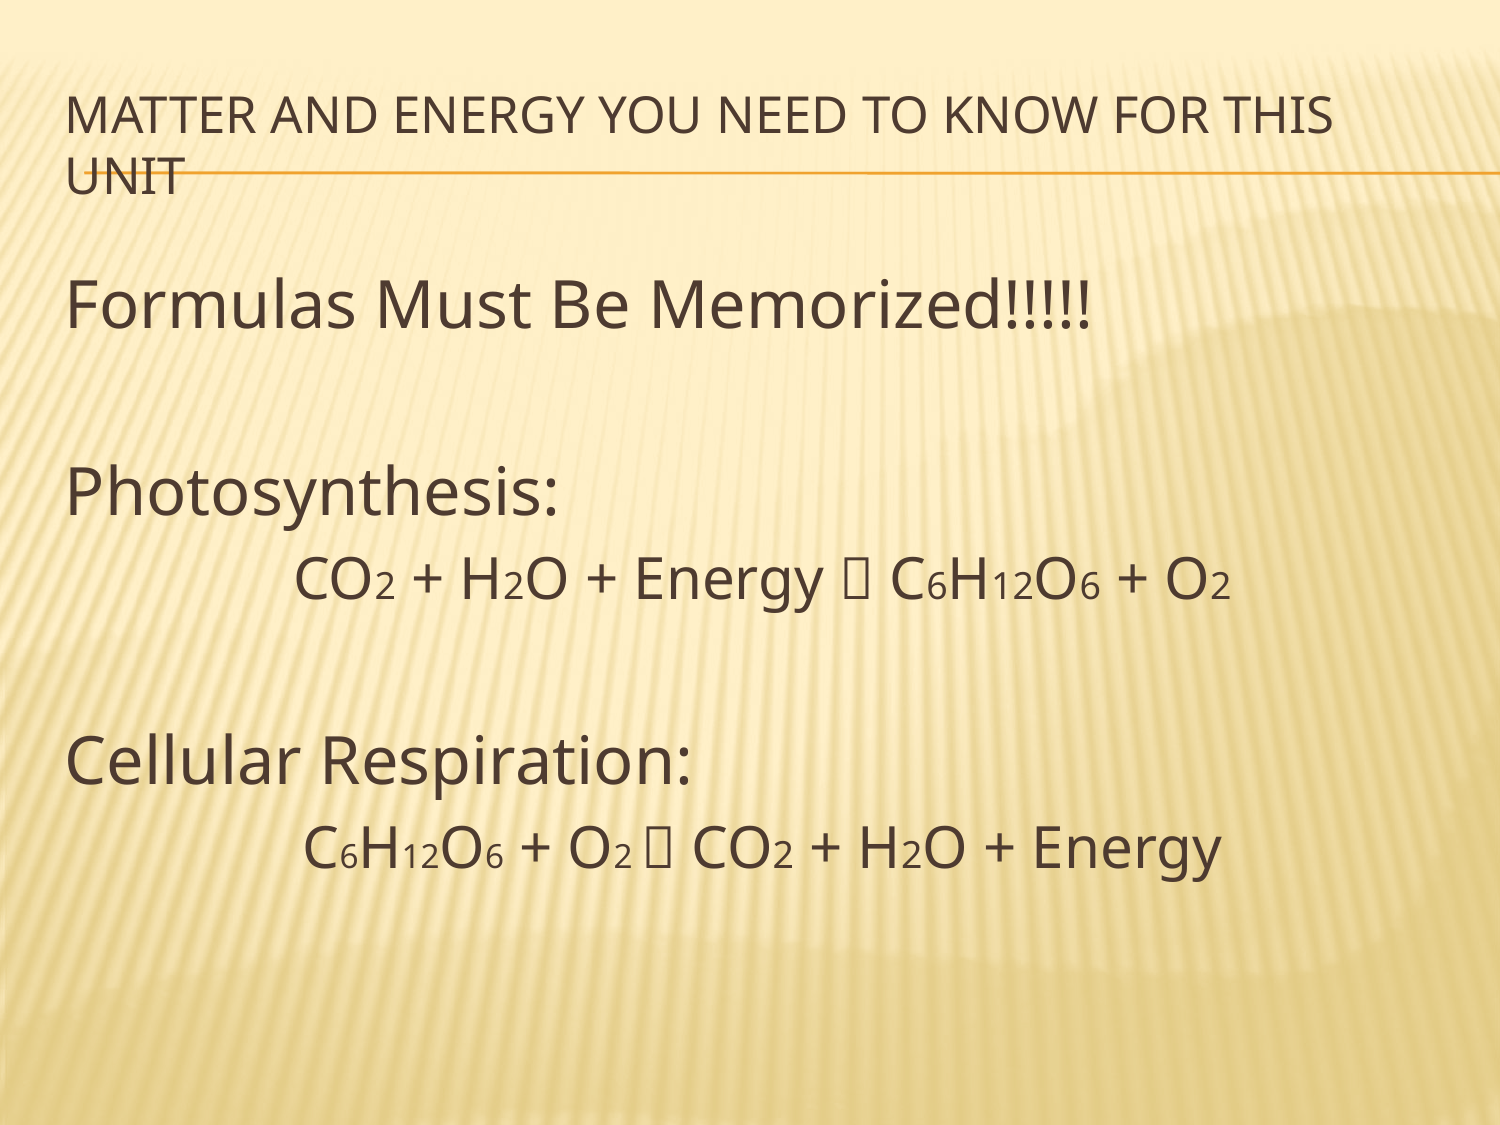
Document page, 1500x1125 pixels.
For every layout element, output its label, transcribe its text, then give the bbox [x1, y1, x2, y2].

title Matter and Energy you need to know for this unit [50, 75, 1475, 213]
list Formulas Must Be Memorized!!!!! Photosynthesis: CO2 + H2O + Energy  C6H12O6 + O2 Cellular Respiration: C6H12O6 + O2  CO2 + H2O + Energy [50, 254, 1475, 998]
